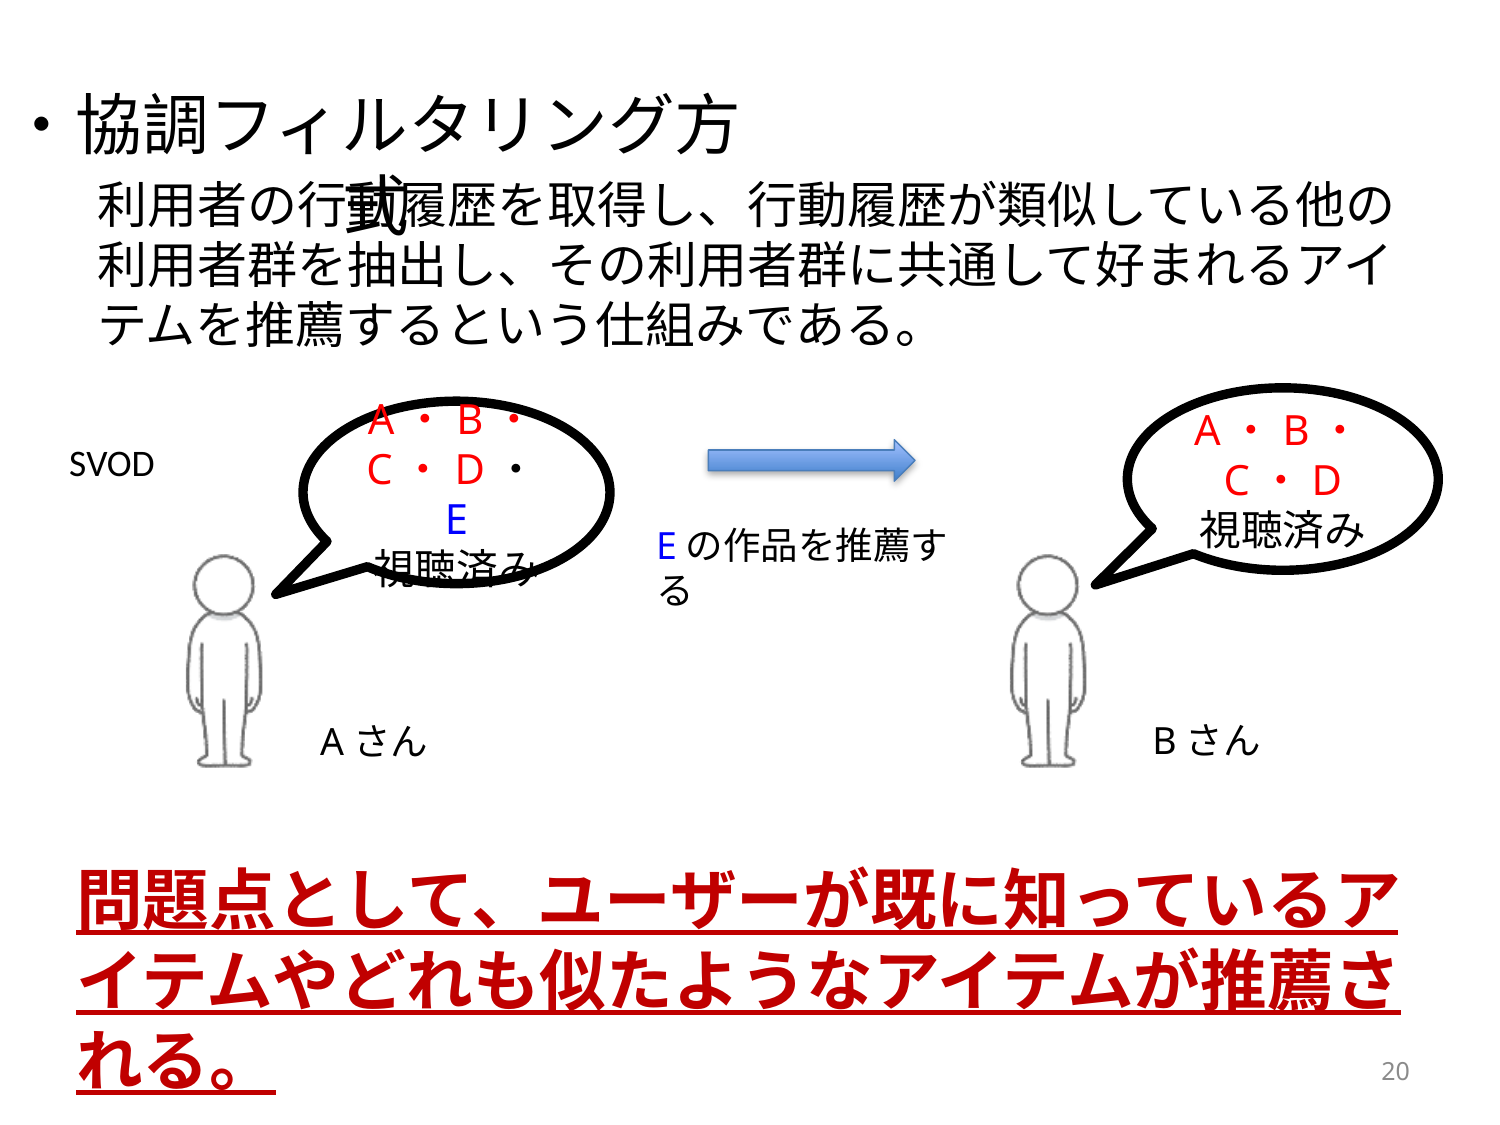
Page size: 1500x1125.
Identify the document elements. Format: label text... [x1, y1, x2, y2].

text_box Aさん [310, 710, 472, 771]
slide_number 20 [1074, 1042, 1425, 1103]
text_box A・B・C・D 視聴済み [1125, 385, 1441, 576]
picture [147, 550, 305, 774]
text_box [707, 438, 916, 482]
text_box 問題点として、ユーザーが既に知っているアイテムやどれも似たようなアイテムが推薦される。 [61, 850, 1460, 1106]
text_box Bさん [1137, 709, 1276, 770]
text_box Eの作品を推薦する [641, 514, 983, 620]
text_box A・B・C・D・E 視聴済み [300, 399, 613, 587]
text_box SVOD [54, 431, 170, 492]
text_box 利用者の行動履歴を取得し、行動履歴が類似している他の利用者群を抽出し、その利用者群に共通して好まれるアイテムを推薦するという仕組みである。 [82, 166, 1441, 361]
picture [971, 550, 1129, 774]
text_box ・協調フィルタリング方式 [0, 75, 790, 251]
